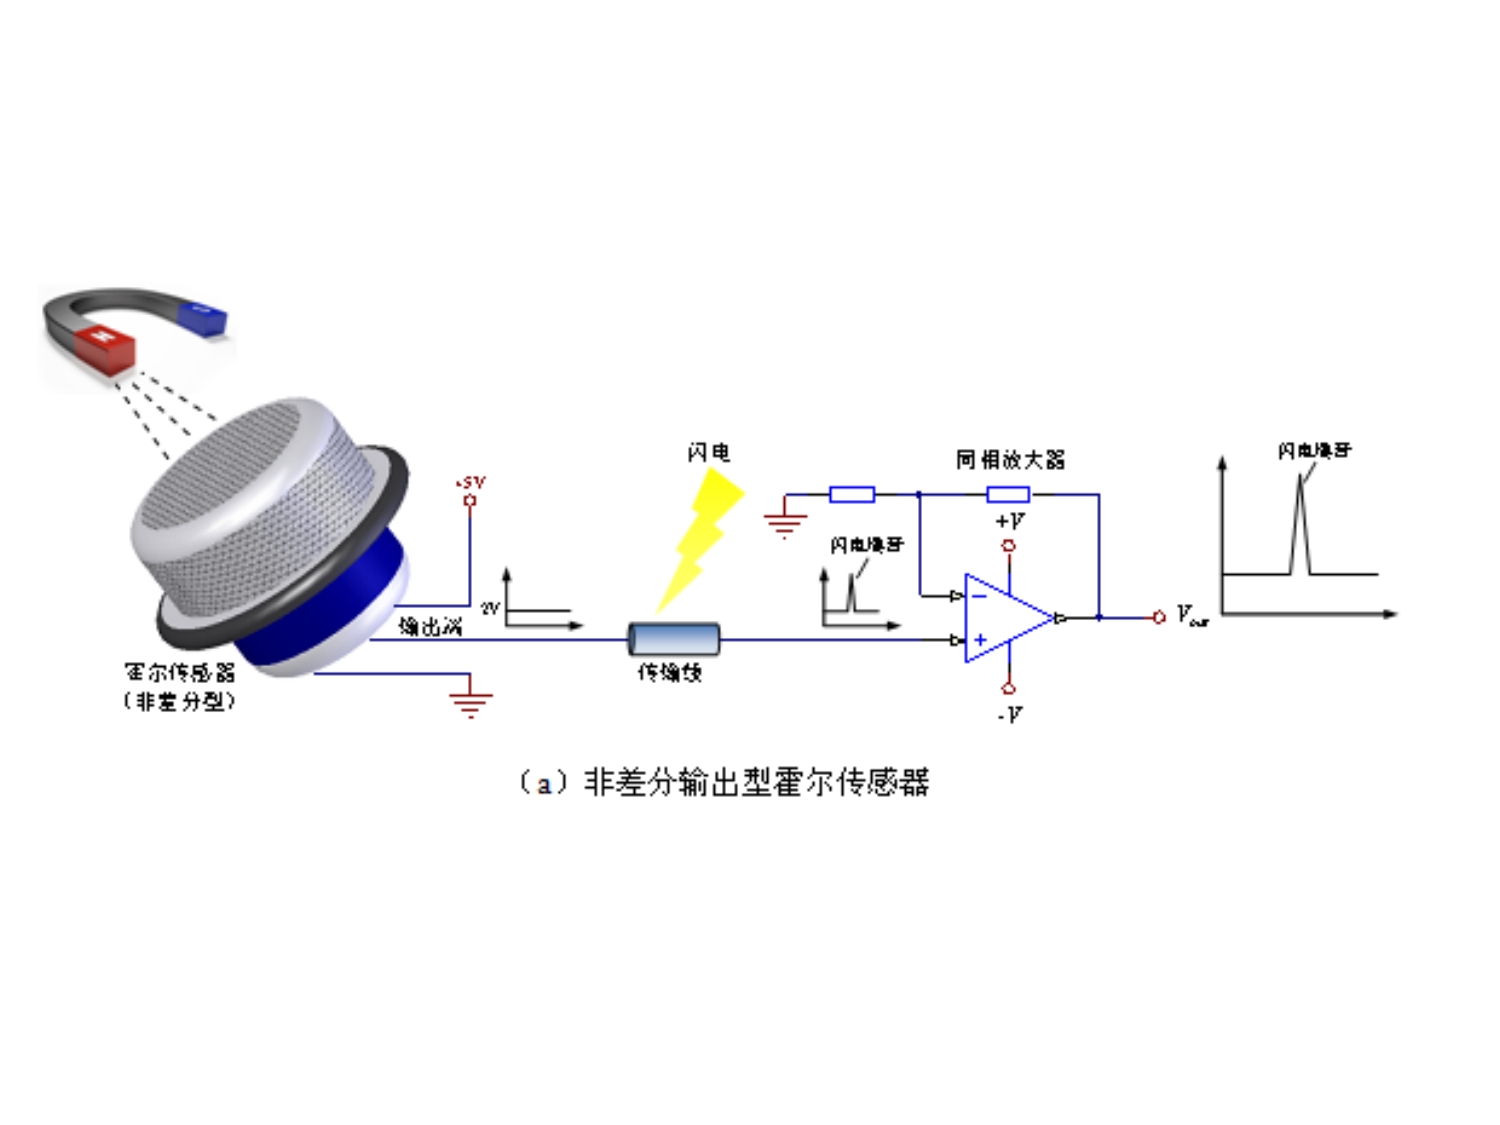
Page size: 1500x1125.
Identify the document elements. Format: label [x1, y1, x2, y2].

picture [0, 269, 1419, 814]
